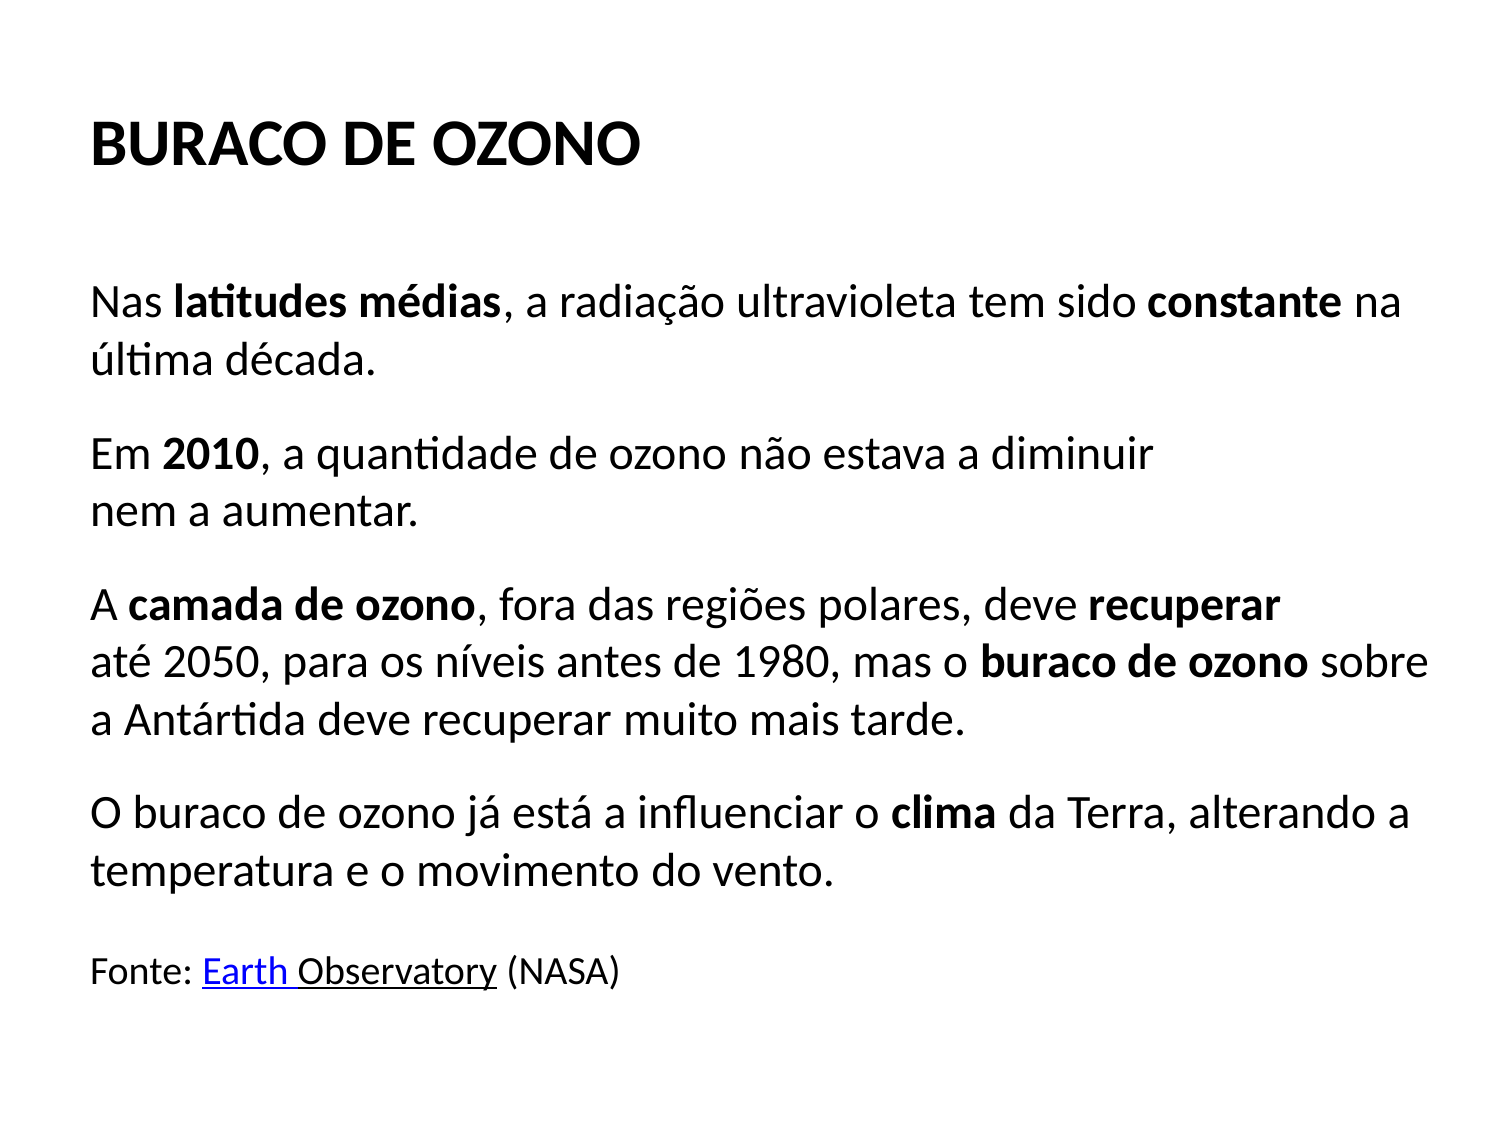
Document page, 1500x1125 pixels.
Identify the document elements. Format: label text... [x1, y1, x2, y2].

list Nas latitudes médias, a radiação ultravioleta tem sido constante na última década. Em 2010, a quantidade de ozono não estava a diminuir nem a aumentar. A camada de ozono, fora das regiões polares, deve recuperar até 2050, para os níveis antes de 1980, mas o buraco de ozono sobre a Antártida deve recuperar muito mais tarde. O buraco de ozono já está a influenciar o clima da Terra, alterando a temperatura e o movimento do vento. Fonte: Earth Observatory (NASA) [75, 262, 1471, 1005]
title BURACO DE OZONO [75, 45, 1425, 233]
